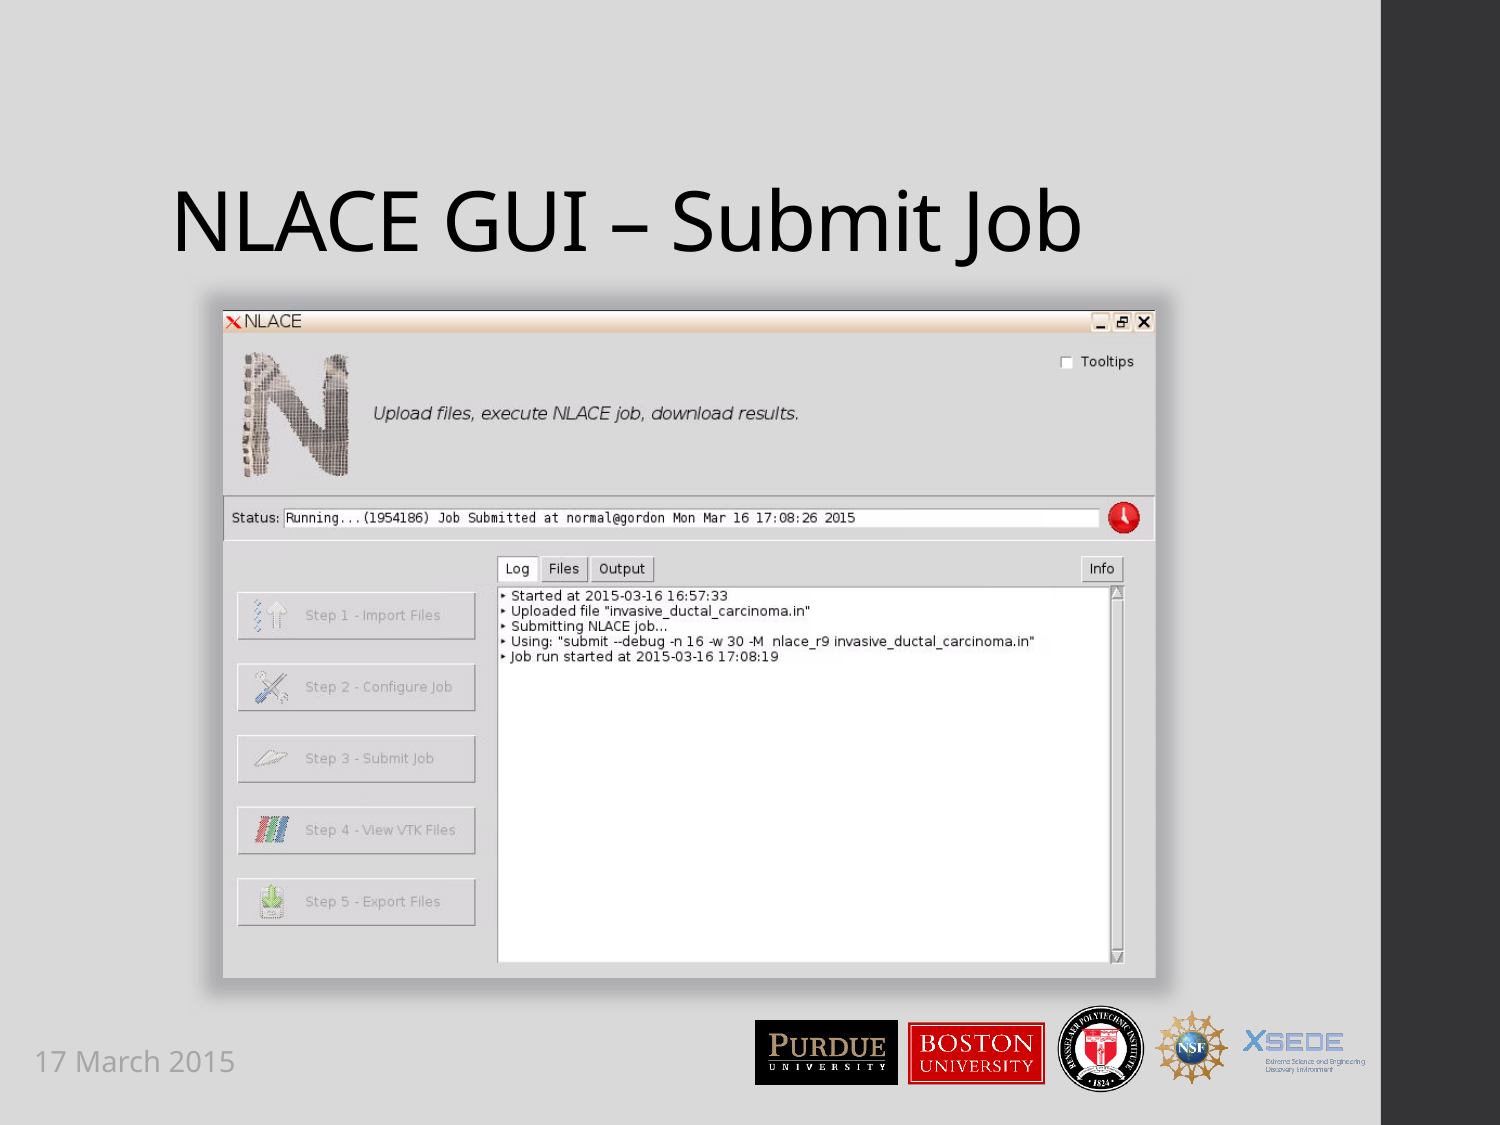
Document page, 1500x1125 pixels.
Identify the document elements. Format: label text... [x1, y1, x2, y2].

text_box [755, 1004, 1371, 1094]
picture [222, 310, 1156, 978]
title NLACE GUI – Submit Job [155, 60, 1348, 278]
text_box 17 March 2015 [18, 1035, 251, 1086]
